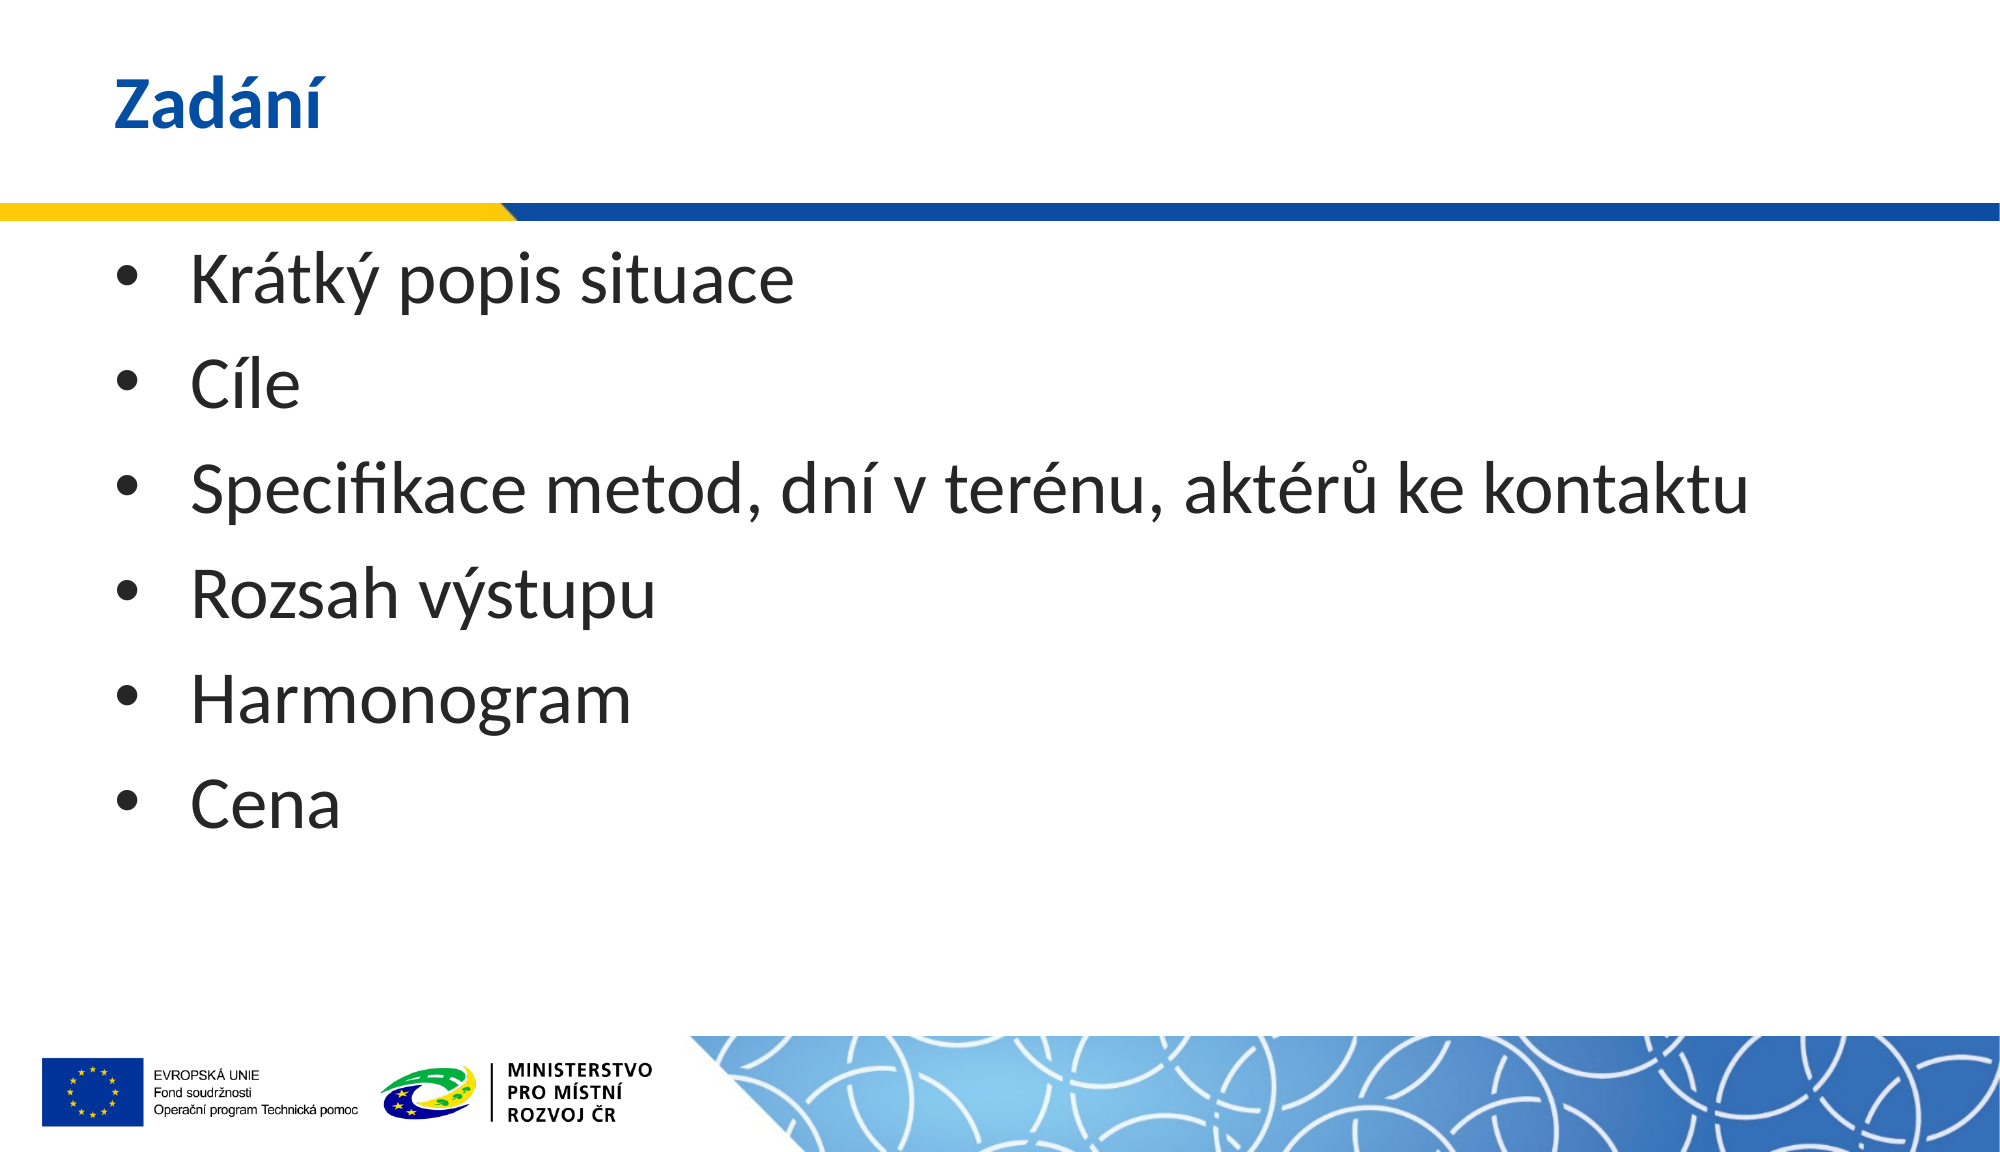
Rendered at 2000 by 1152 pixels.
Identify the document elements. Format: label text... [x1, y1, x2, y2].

picture [19, 1035, 674, 1149]
title Zadání [99, 46, 1900, 198]
picture [680, 1036, 2000, 1152]
picture [0, 203, 2000, 221]
list Krátký popis situace Cíle Specifikace metod, dní v terénu, aktérů ke kontaktu Rozsah výstupu Harmonogram Cena [99, 221, 1900, 1029]
